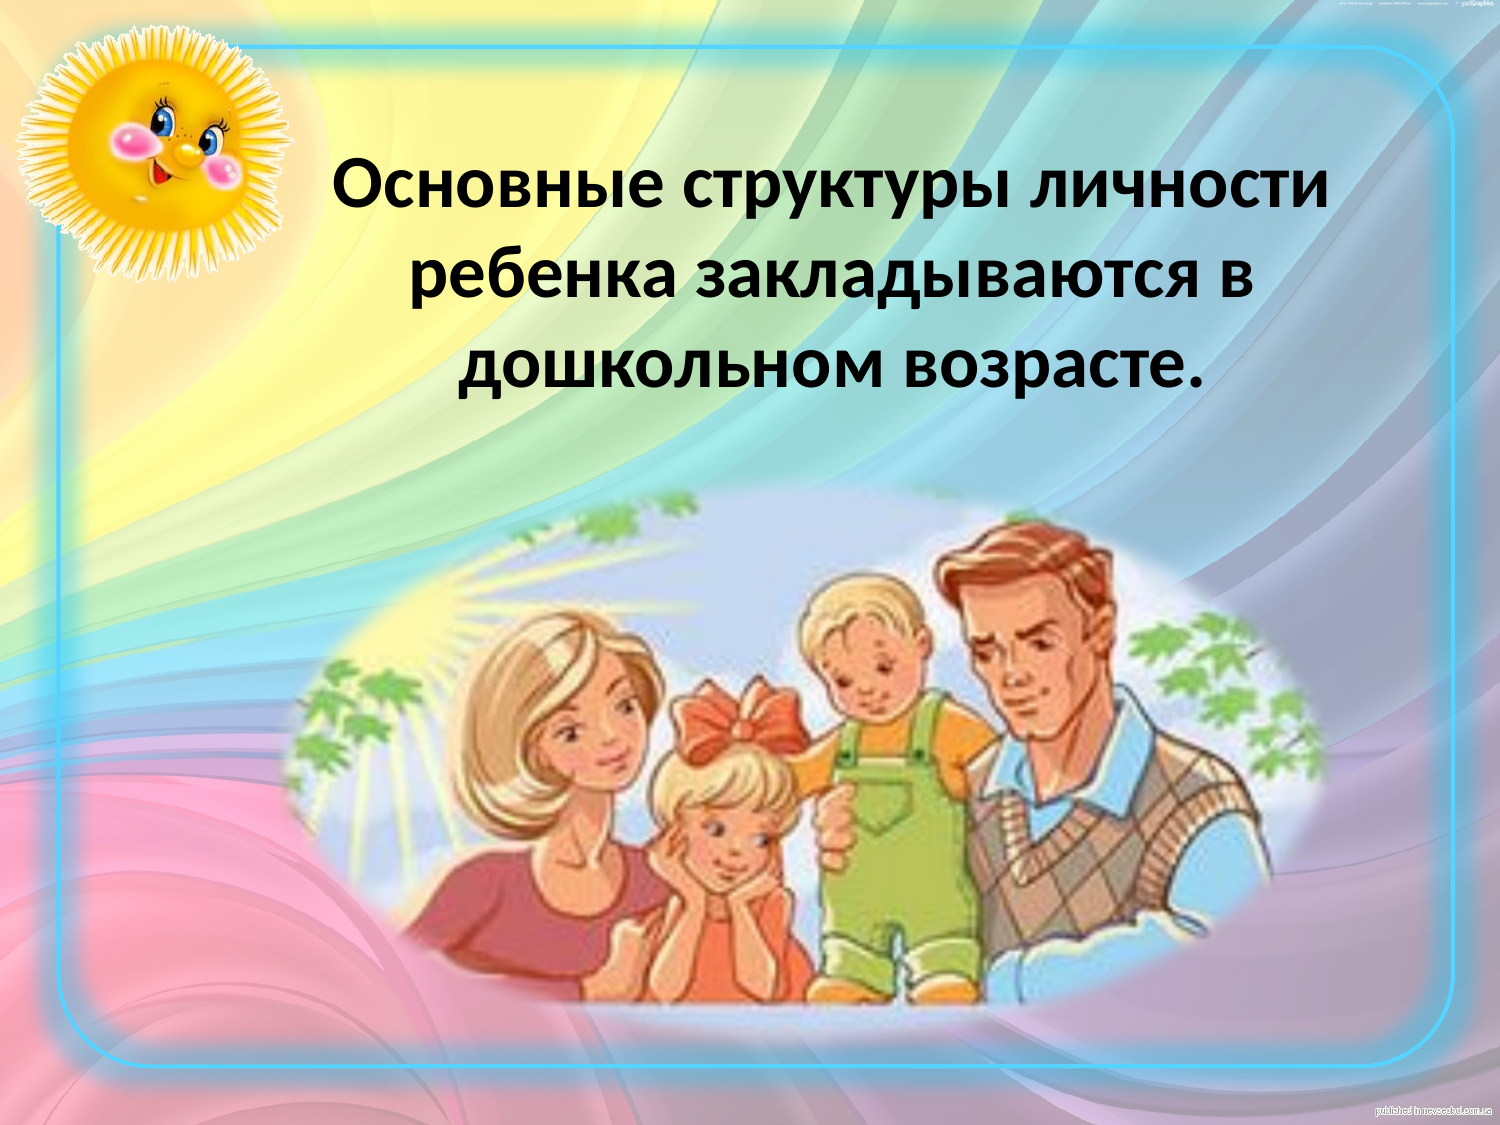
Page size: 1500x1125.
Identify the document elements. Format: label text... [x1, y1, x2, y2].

picture [11, 11, 340, 340]
picture [265, 467, 1342, 1057]
text_box Основные структуры личности ребенка закладываются в дошкольном возрасте. [182, 125, 1483, 501]
